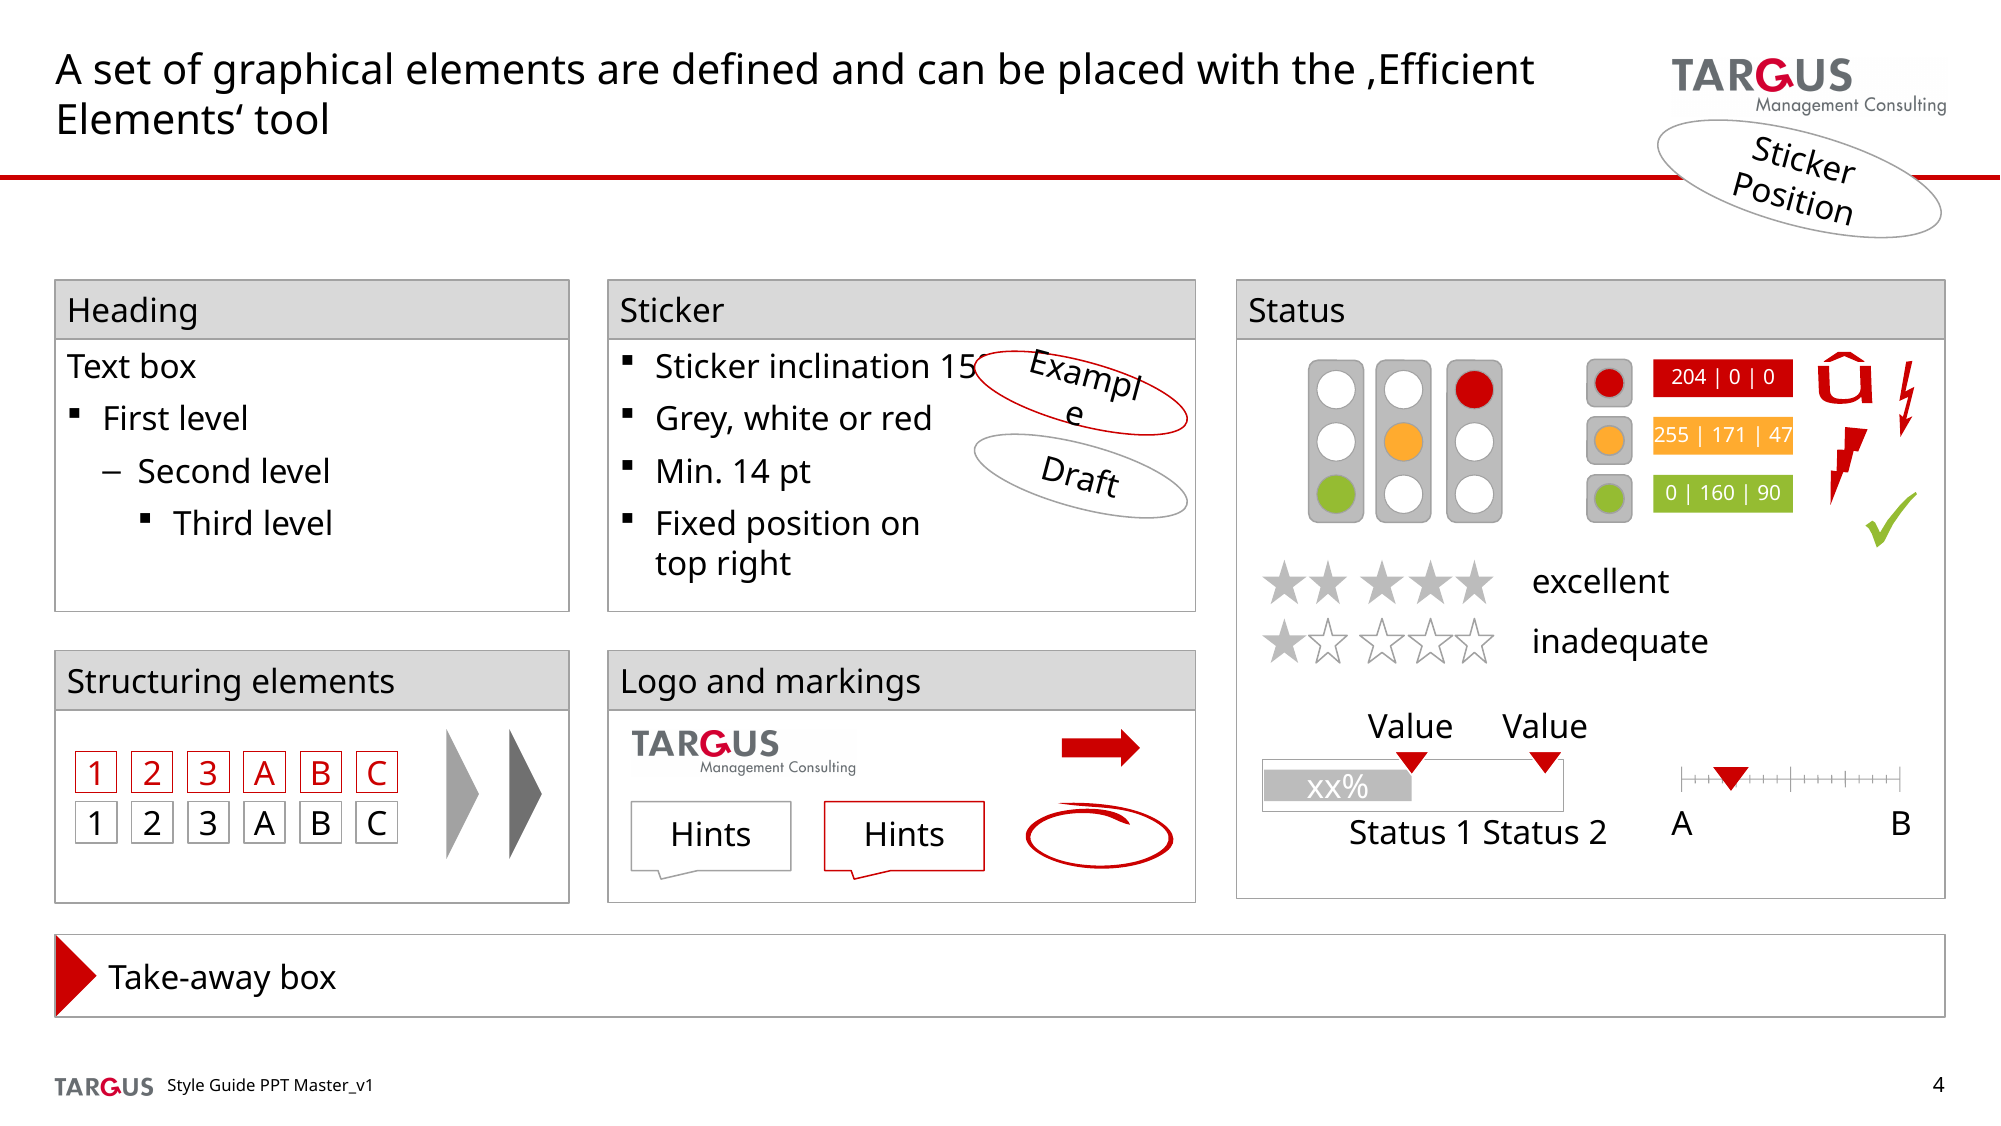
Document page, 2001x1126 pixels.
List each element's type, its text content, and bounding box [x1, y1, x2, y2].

text_box [1453, 616, 1496, 665]
text_box [1024, 801, 1178, 871]
text_box [1594, 483, 1625, 514]
text_box [1357, 616, 1406, 665]
text_box [1306, 616, 1350, 665]
text_box [1594, 368, 1625, 398]
text_box 255 | 171 | 47 [1651, 415, 1795, 457]
text_box 0 | 160 | 90 [1651, 473, 1795, 515]
title A set of graphical elements are defined and can be placed with the ‚Efficient Elements‘ tool [55, 42, 1946, 158]
text_box [1406, 616, 1454, 665]
text_box 3 [187, 801, 230, 843]
text_box [1594, 425, 1625, 456]
text_box Sticker inclination 15° Grey, white or red Min. 14 pt Fixed position on top right [606, 341, 1198, 614]
text_box [1316, 422, 1356, 462]
text_box [1260, 616, 1307, 665]
text_box 1 [75, 751, 117, 793]
footer Style Guide PPT Master_v1 [167, 1073, 894, 1099]
text_box [1234, 341, 1947, 901]
text_box Draft [972, 432, 1190, 520]
text_box Value [1479, 714, 1612, 737]
text_box [1586, 474, 1632, 523]
text_box [1308, 360, 1364, 523]
text_box [1446, 360, 1502, 523]
text_box Heading [53, 278, 571, 341]
text_box [1899, 360, 1915, 437]
text_box [1711, 765, 1751, 793]
text_box Value [1331, 714, 1479, 737]
text_box [1865, 491, 1917, 548]
text_box [1454, 557, 1496, 606]
text_box B [300, 801, 342, 843]
text_box Status 2 [1472, 820, 1618, 843]
text_box inadequate [1530, 618, 1765, 667]
text_box [1260, 757, 1565, 814]
text_box [1384, 370, 1423, 409]
text_box [1260, 557, 1308, 606]
text_box A [243, 801, 286, 843]
text_box 3 [187, 751, 230, 793]
text_box [1525, 749, 1565, 778]
text_box [53, 712, 571, 905]
text_box Text box First level Second level Third level [53, 341, 571, 614]
text_box Structuring elements [53, 648, 571, 712]
text_box Hints [822, 799, 987, 882]
text_box [1406, 557, 1455, 606]
text_box 1 [75, 801, 117, 843]
text_box 2 [131, 801, 173, 843]
text_box [1384, 474, 1423, 514]
text_box [1586, 416, 1632, 465]
text_box excellent [1530, 558, 1765, 606]
picture [631, 728, 858, 778]
text_box [1262, 768, 1414, 803]
text_box 204 | 0 | 0 [1651, 357, 1795, 399]
text_box A [1627, 801, 1737, 842]
text_box [1455, 422, 1494, 462]
text_box Sticker Position [1655, 117, 1944, 240]
text_box Logo and markings [606, 648, 1198, 712]
text_box [1376, 360, 1431, 523]
text_box [1828, 424, 1870, 507]
text_box Hints [629, 799, 793, 882]
text_box Status [1234, 278, 1947, 341]
text_box [1357, 557, 1406, 606]
text_box [507, 727, 544, 861]
text_box B [1865, 801, 1937, 842]
text_box [1392, 749, 1432, 778]
text_box Status 1 [1324, 820, 1472, 843]
text_box 2 [131, 751, 173, 793]
text_box [1316, 474, 1356, 514]
text_box [1384, 422, 1423, 462]
text_box [1306, 557, 1350, 606]
text_box B [300, 751, 342, 793]
text_box [1455, 474, 1494, 514]
text_box A [243, 751, 286, 793]
text_box [1316, 370, 1356, 409]
text_box [1059, 727, 1142, 769]
text_box C [356, 801, 398, 843]
picture [54, 1077, 155, 1097]
text_box C [356, 751, 398, 793]
text_box [1455, 370, 1494, 409]
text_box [54, 934, 1946, 1018]
text_box xx% [1290, 768, 1386, 802]
text_box [1586, 359, 1632, 407]
text_box [606, 712, 1198, 905]
text_box Example [972, 349, 1190, 438]
text_box [444, 727, 481, 861]
text_box Sticker [606, 278, 1198, 341]
